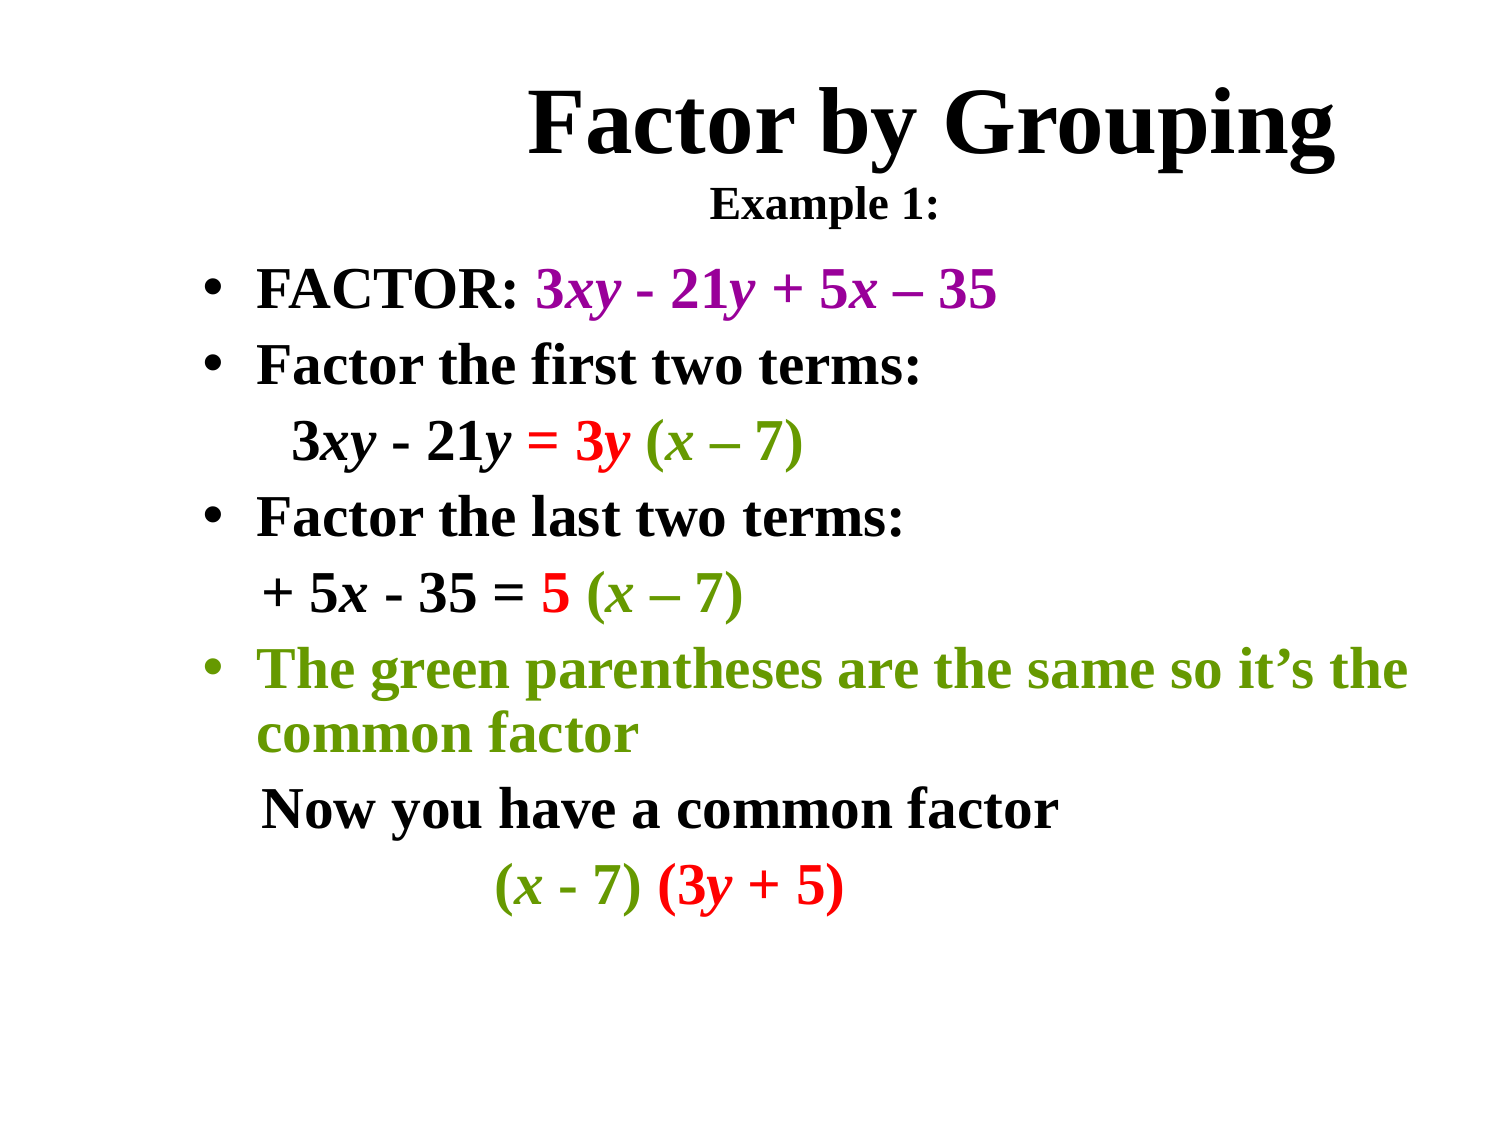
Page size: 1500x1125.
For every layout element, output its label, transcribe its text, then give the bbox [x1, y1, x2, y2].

title Factor by Grouping Example 1: [237, 50, 1413, 238]
list FACTOR: 3xy - 21y + 5x – 35 Factor the first two terms: 3xy - 21y = 3y (x – 7) Factor the last two terms: + 5x - 35 = 5 (x – 7) The green parentheses are the same so it’s the common factor Now you have a common factor (x - 7) (3y + 5) [187, 249, 1463, 925]
